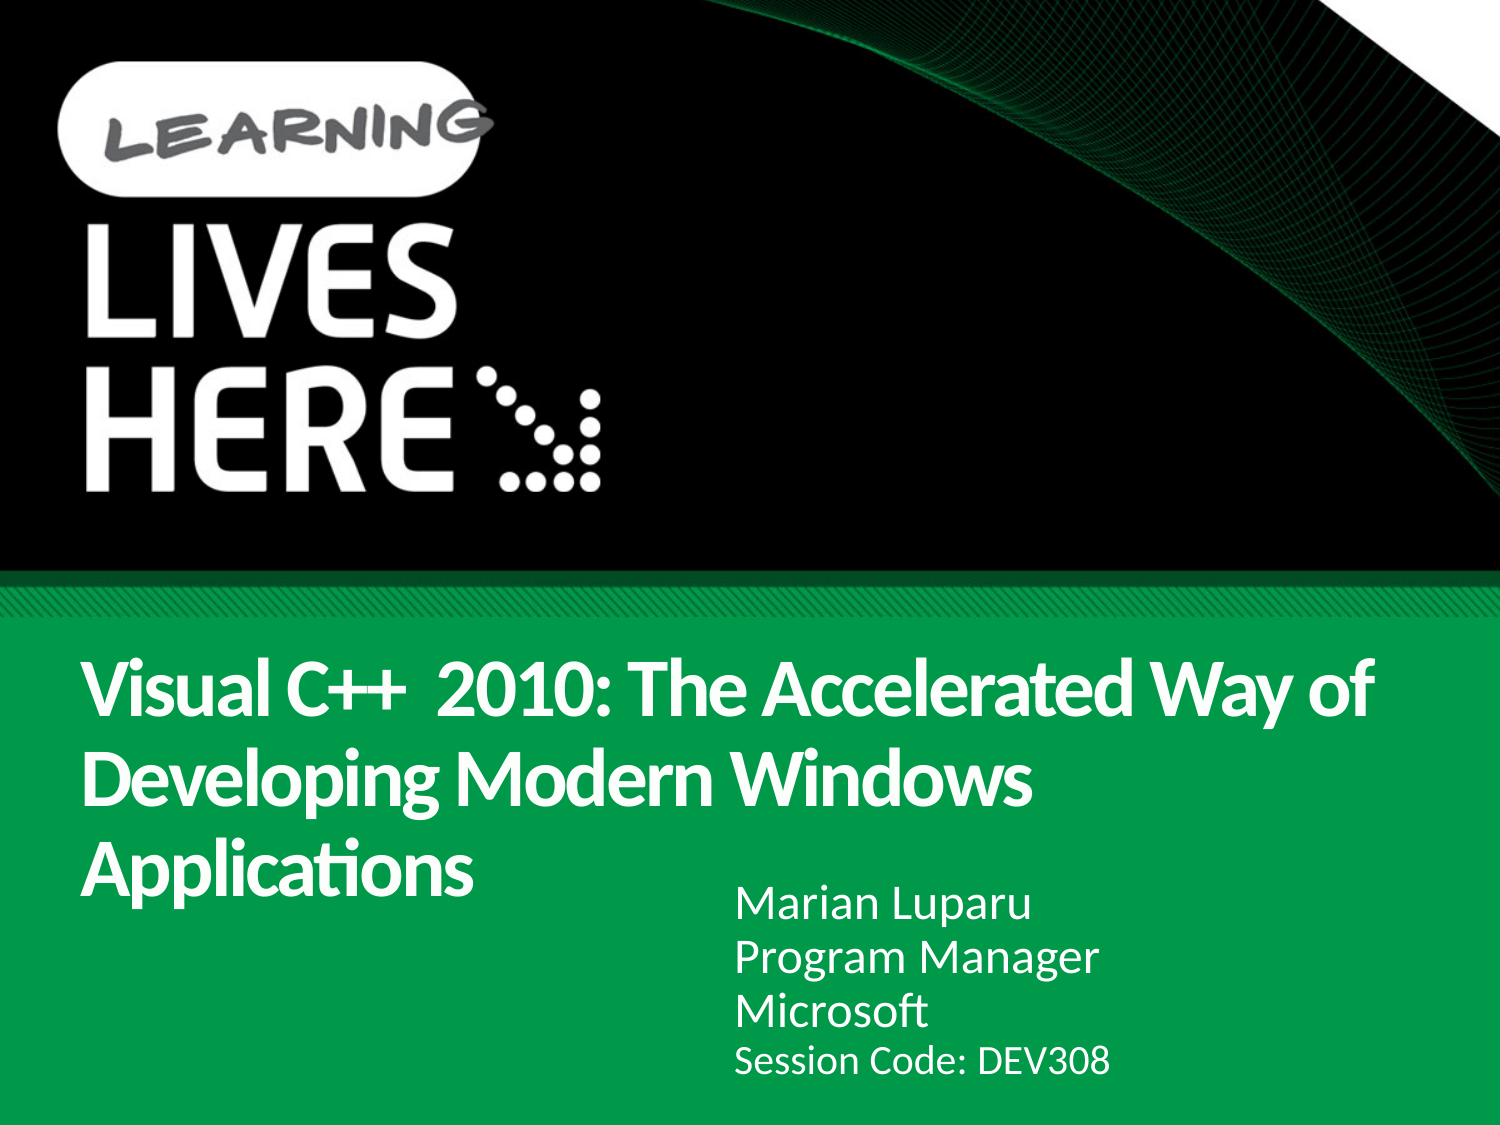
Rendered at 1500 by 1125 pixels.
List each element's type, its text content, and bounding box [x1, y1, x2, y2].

subtitle Marian Luparu Program Manager Microsoft Session Code: DEV308 [734, 876, 1360, 952]
title Visual C++ 2010: The Accelerated Way of Developing Modern Windows Applications [80, 644, 1380, 852]
picture [0, 0, 1500, 1125]
